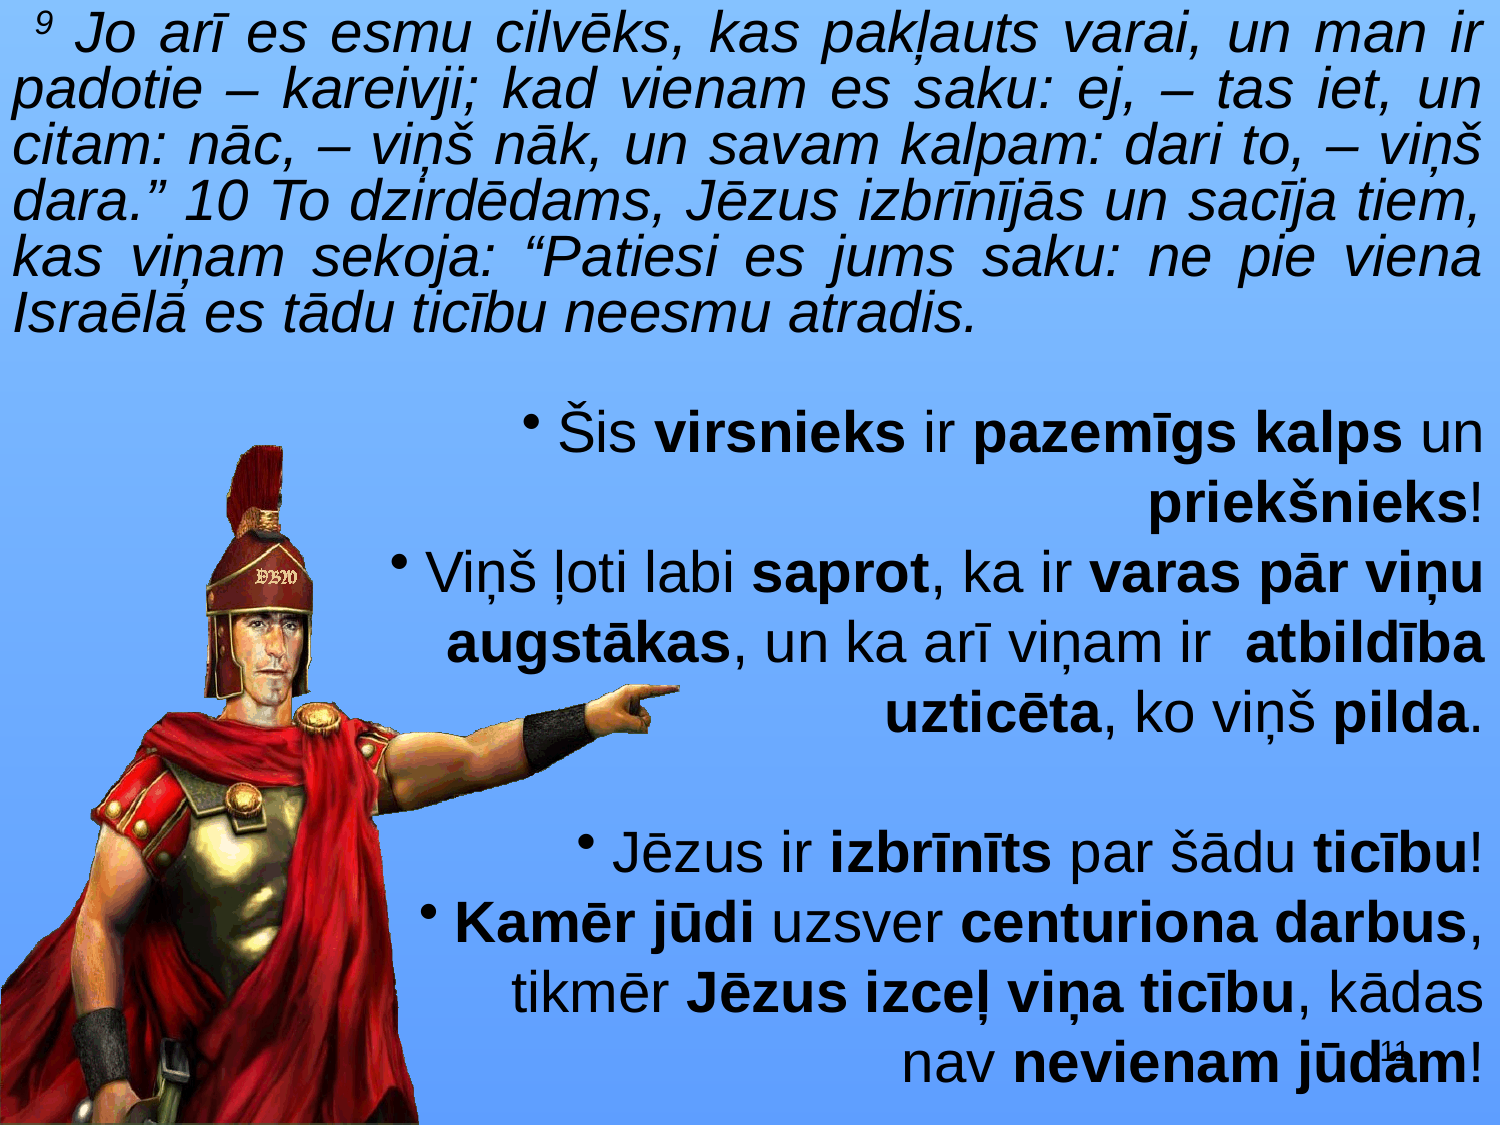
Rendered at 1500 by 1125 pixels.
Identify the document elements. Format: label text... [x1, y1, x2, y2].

picture [0, 445, 680, 1125]
text_box Šis virsnieks ir pazemīgs kalps un priekšnieks! Viņš ļoti labi saprot, ka ir varas pār viņu augstākas, un ka arī viņam ir atbildība uzticēta, ko viņš pilda. Jēzus ir izbrīnīts par šādu ticību! Kamēr jūdi uzsver centuriona darbus, tikmēr Jēzus izceļ viņa ticību, kādas nav nevienam jūdam! [363, 386, 1500, 1102]
list 9 Jo arī es esmu cilvēks, kas pakļauts varai, un man ir padotie – kareivji; kad vienam es saku: ej, – tas iet, un citam: nāc, – viņš nāk, un savam kalpam: dari to, – viņš dara.” 10 To dzirdēdams, Jēzus izbrīnījās un sacīja tiem, kas viņam sekoja: “Patiesi es jums saku: ne pie viena Israēlā es tādu ticību neesmu atradis. [0, 0, 1500, 256]
slide_number 11 [1074, 1024, 1426, 1103]
